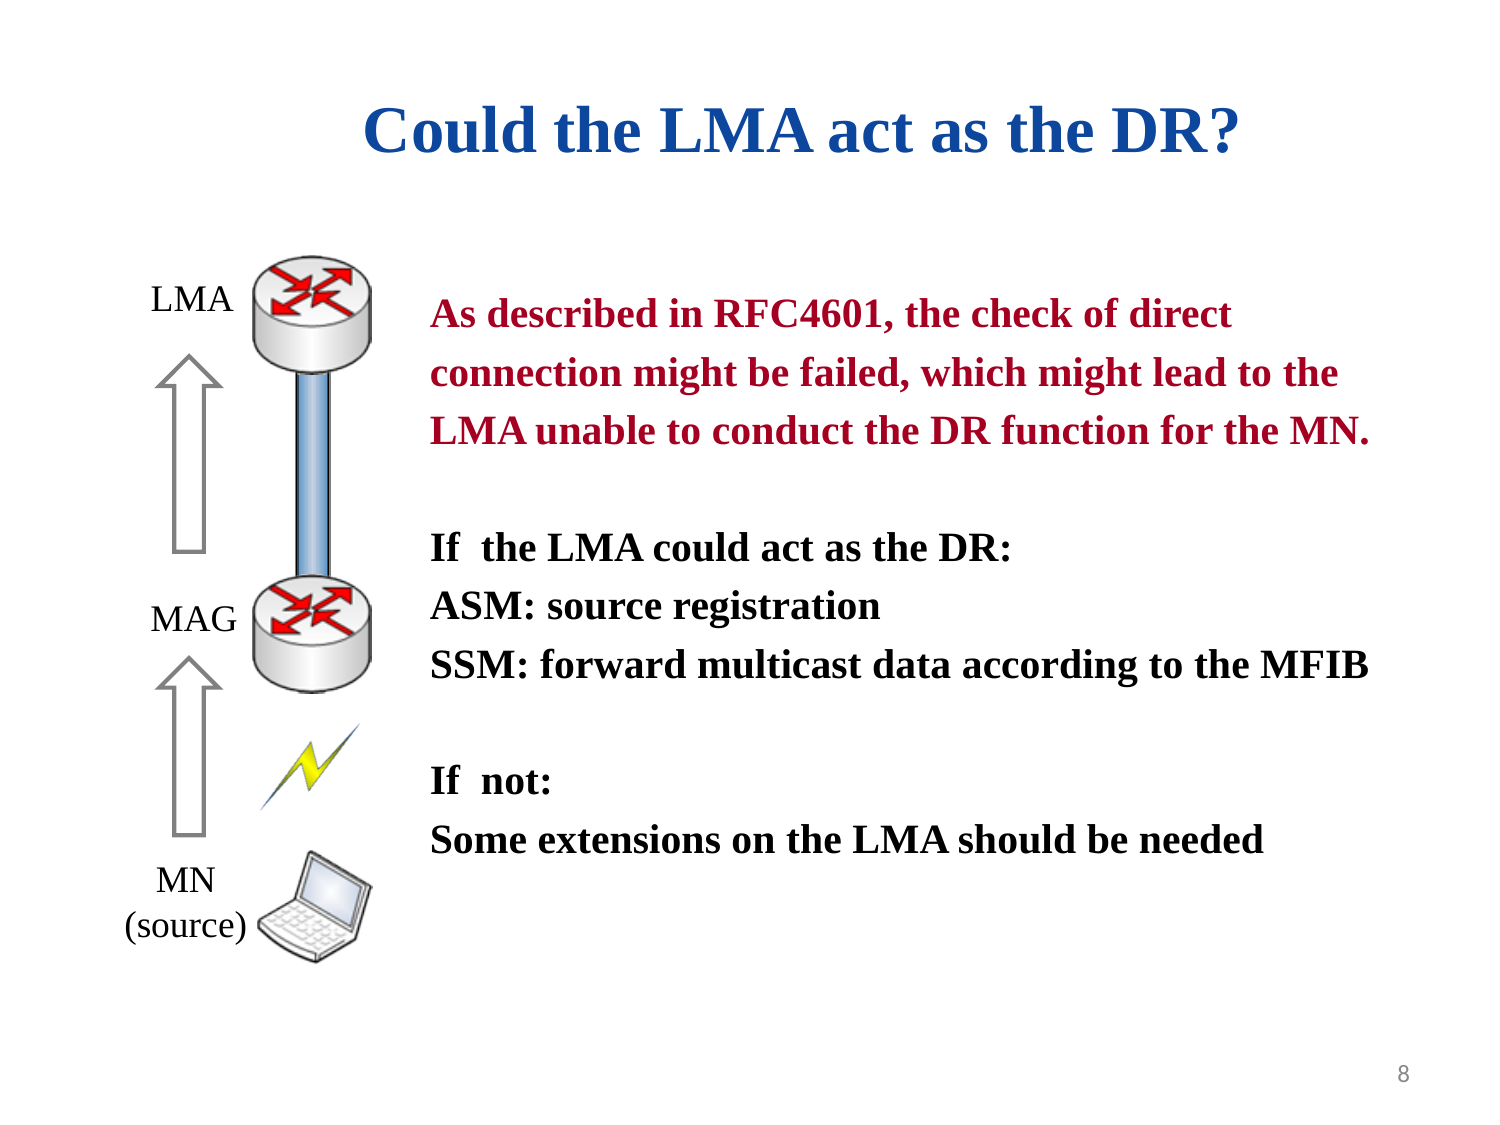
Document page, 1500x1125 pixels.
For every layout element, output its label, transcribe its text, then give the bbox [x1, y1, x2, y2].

picture [256, 850, 373, 966]
text_box MAG [135, 586, 247, 646]
text_box [159, 658, 219, 836]
text_box LMA [135, 266, 247, 327]
picture [243, 710, 377, 823]
picture [252, 255, 373, 694]
text_box MN (source) [100, 848, 257, 953]
title Could the LMA act as the DR? [206, 54, 1400, 197]
text_box As described in RFC4601, the check of direct connection might be failed, which might lead to the LMA unable to conduct the DR function for the MN. If the LMA could act as the DR: ASM: source registration SSM: forward multicast data according to the MFIB If not: Some extensions on the LMA should be needed [415, 278, 1400, 994]
slide_number 8 [1074, 1042, 1425, 1103]
text_box [159, 356, 219, 552]
